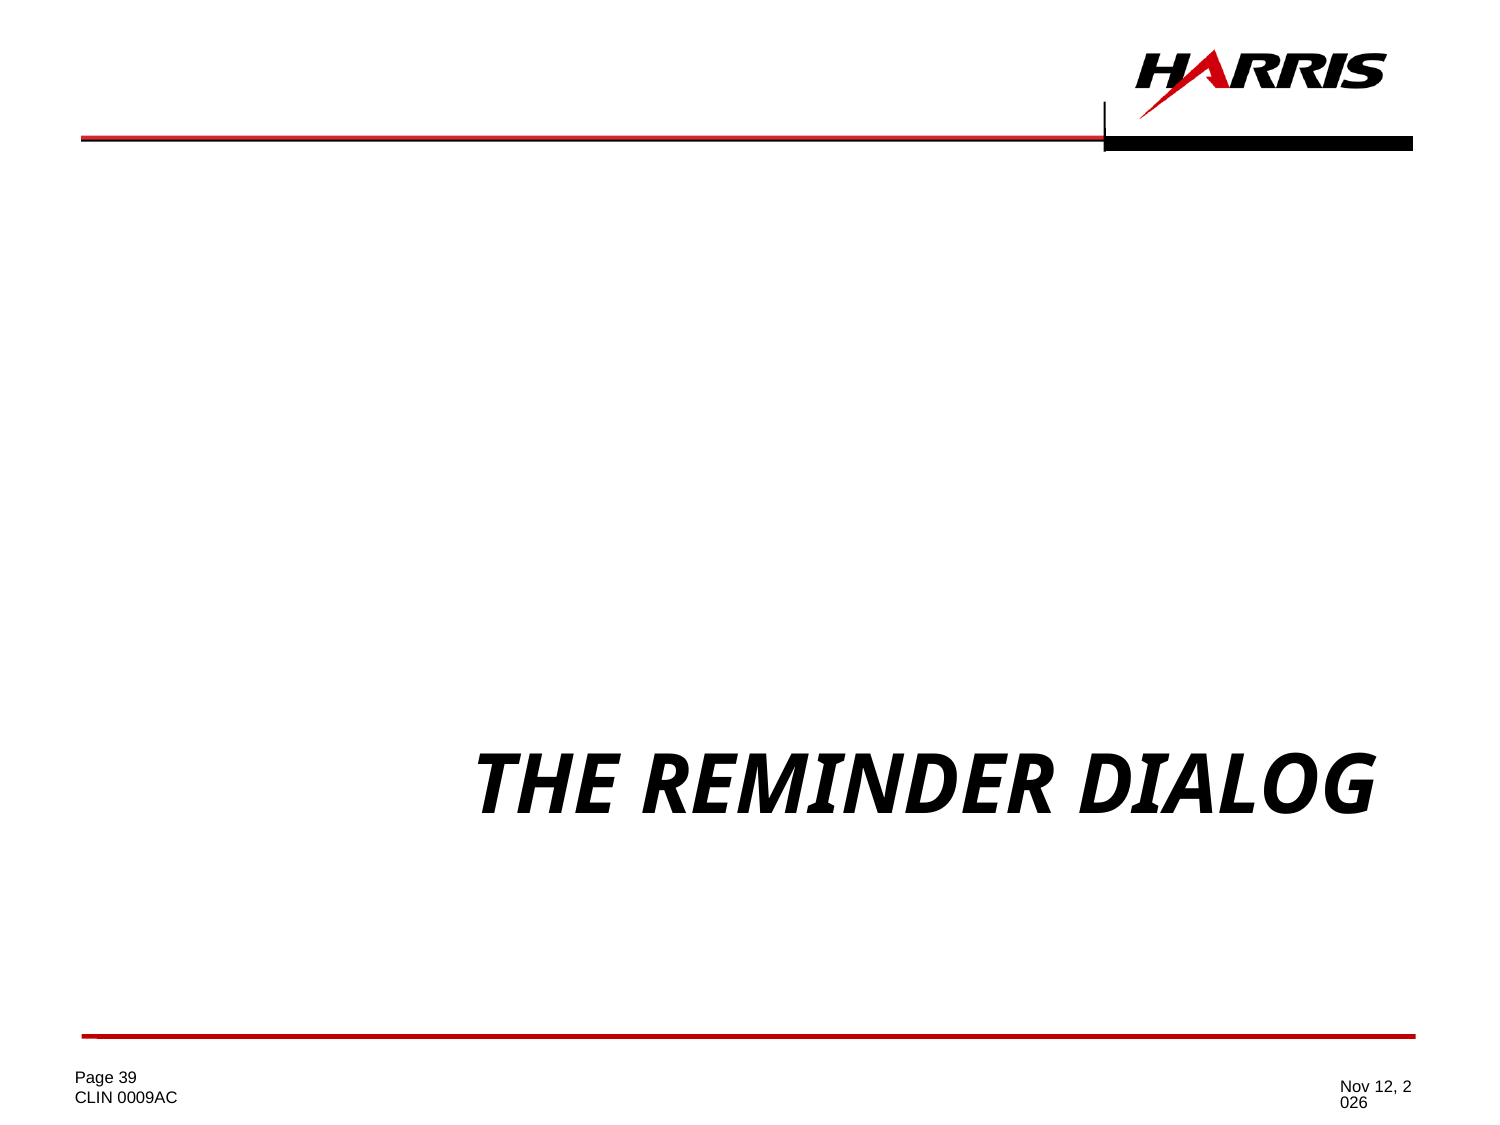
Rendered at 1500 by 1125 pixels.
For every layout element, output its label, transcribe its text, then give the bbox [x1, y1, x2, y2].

picture [1135, 49, 1387, 119]
slide_number 6-Oct-14 [1324, 1063, 1435, 1108]
title The Reminder Dialog [118, 722, 1394, 947]
